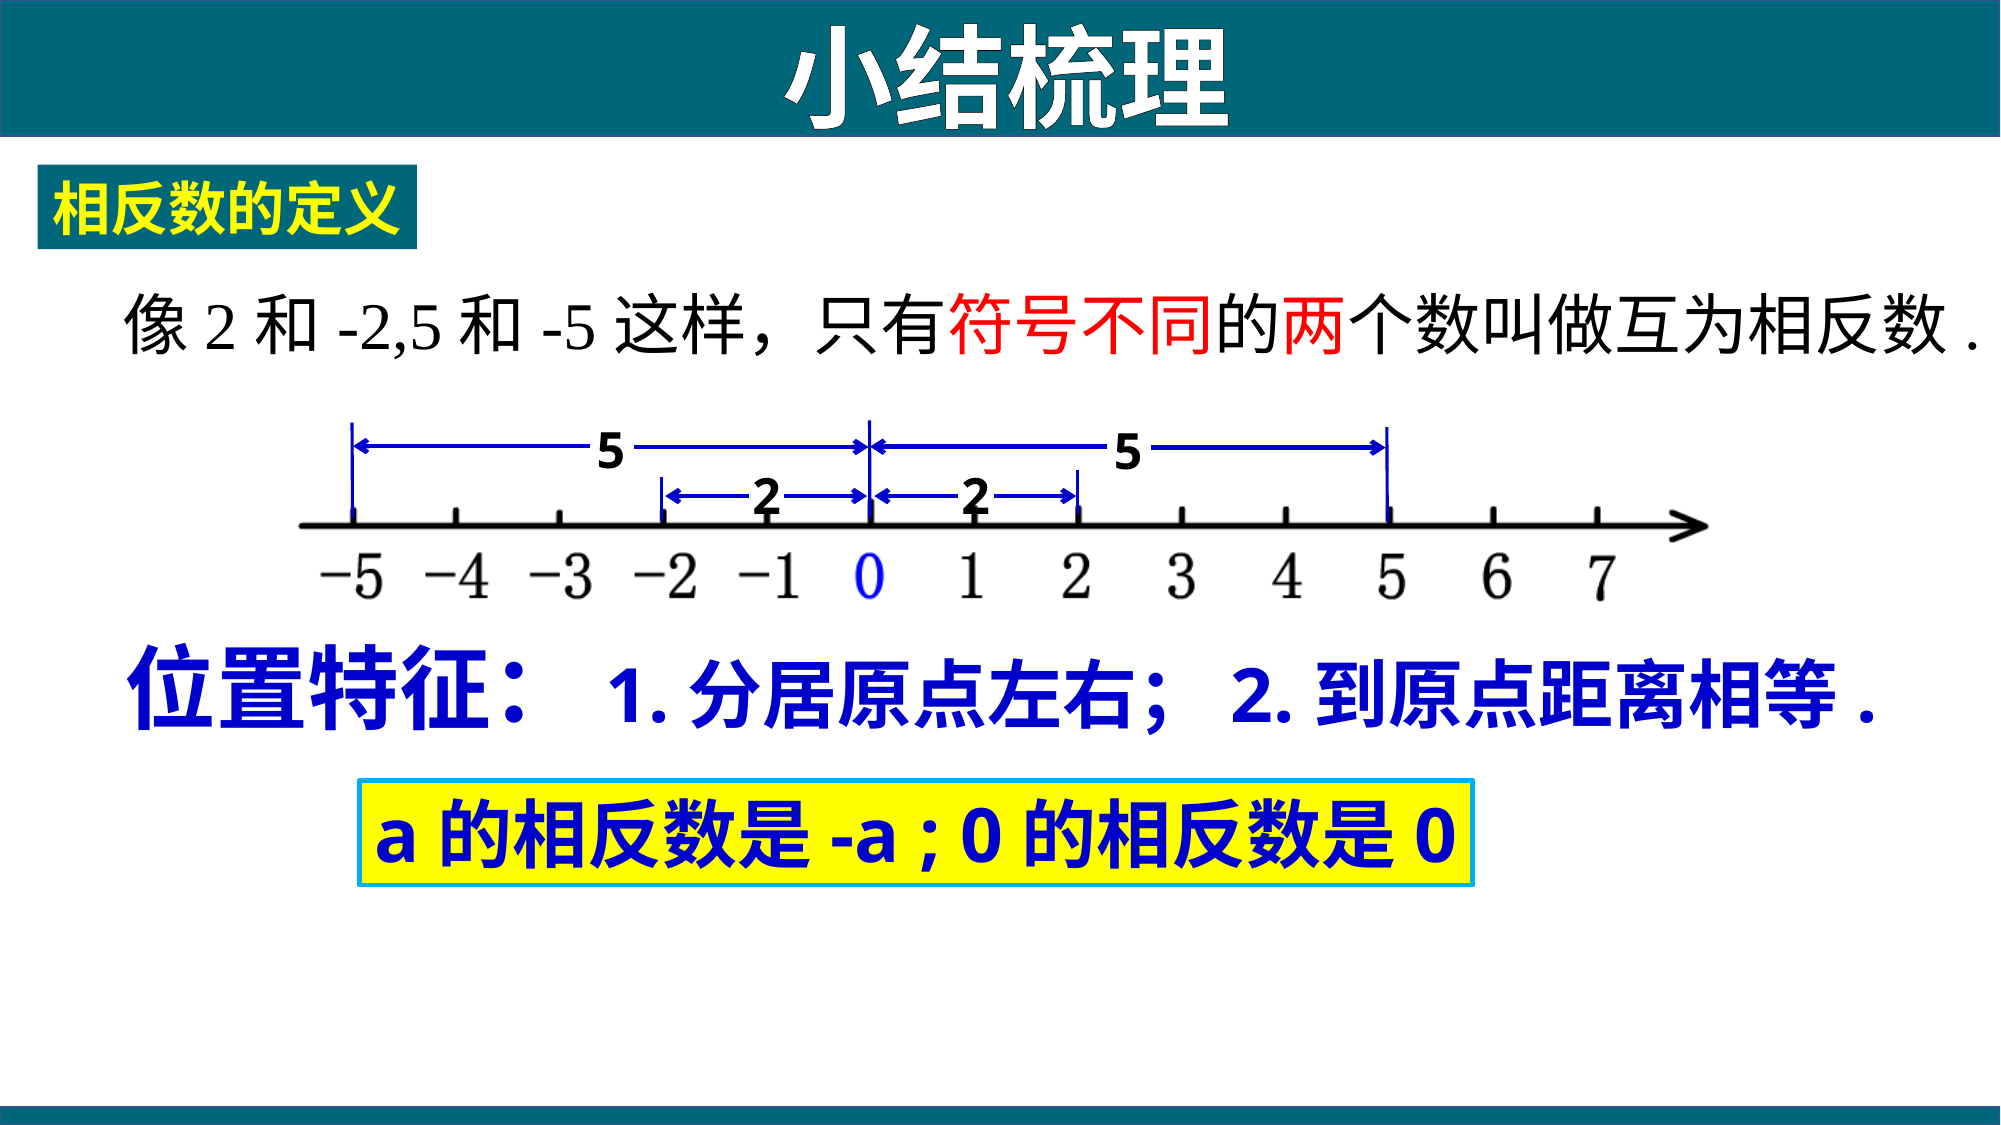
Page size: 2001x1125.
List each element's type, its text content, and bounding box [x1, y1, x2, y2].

text_box a的相反数是-a ; 0的相反数是0 [359, 780, 1473, 886]
text_box 相反数的定义 [37, 164, 417, 250]
text_box 像2和-2,5和-5这样，只有符号不同的两个数叫做互为相反数. [36, 251, 2000, 370]
text_box 位置特征：1.分居原点左右；2.到原点距离相等. [109, 623, 1929, 749]
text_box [276, 393, 1724, 627]
text_box 小结梳理 [765, 0, 1247, 150]
